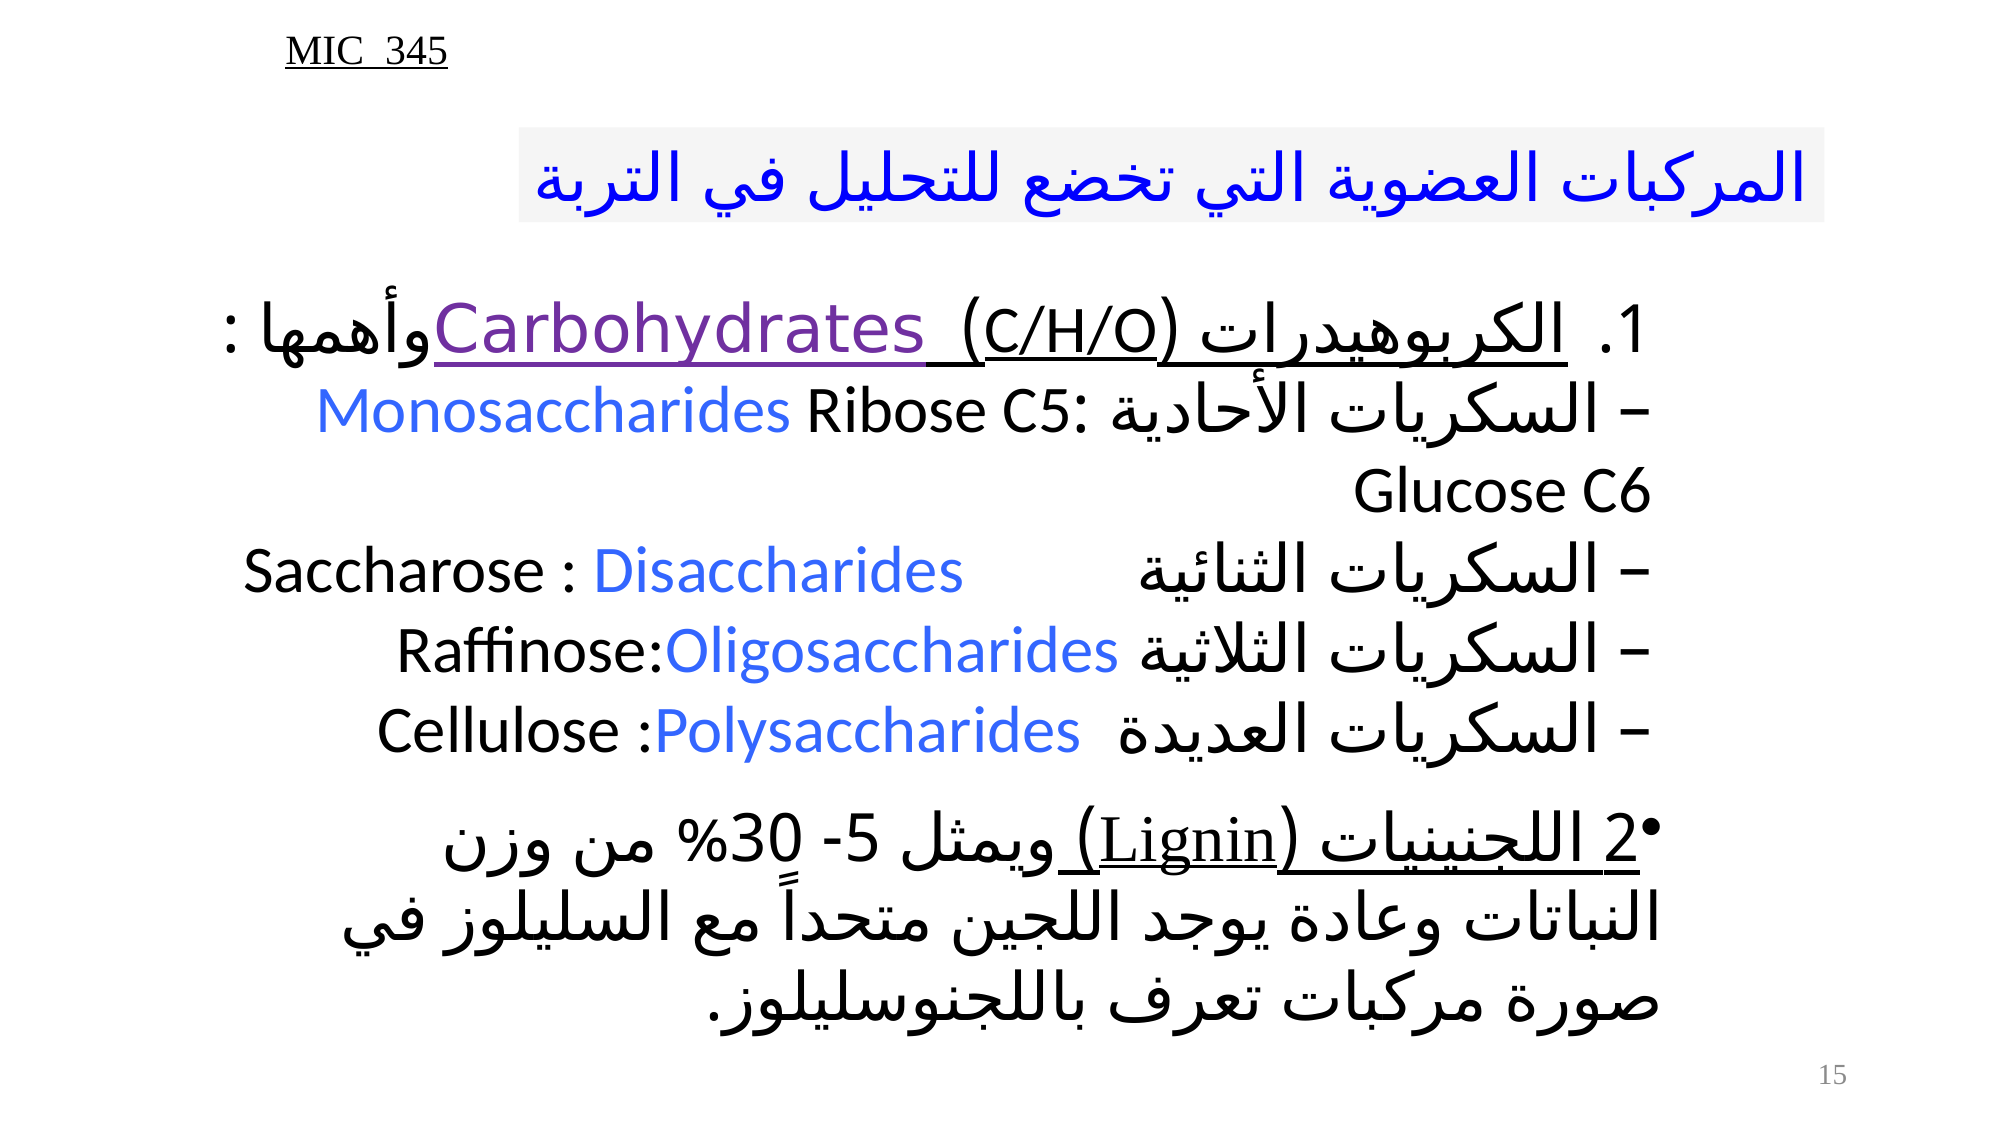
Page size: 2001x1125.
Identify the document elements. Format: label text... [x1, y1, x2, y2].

text_box MIC 345 [270, 0, 1721, 121]
text_box 2 اللجنينيات (Lignin) ويمثل 5- 30% من وزن النباتات وعادة يوجد اللجين متحداً مع السليلوز في صورة مركبات تعرف باللجنوسليلوز. [255, 786, 1679, 1071]
slide_number 15 [1412, 1042, 1863, 1103]
text_box الكربوهيدرات (C/H/O) Carbohydratesوأهمها : – السكريات الأحادية :Monosaccharides Ribose C5 Glucose C6 – السكريات الثنائية Saccharose : Disaccharides – السكريات الثلاثية Raffinose:Oligosaccharides – السكريات العديدة Cellulose :Polysaccharides [173, 278, 1667, 799]
text_box المركبات العضوية التي تخضع للتحليل في التربة [518, 127, 1825, 223]
